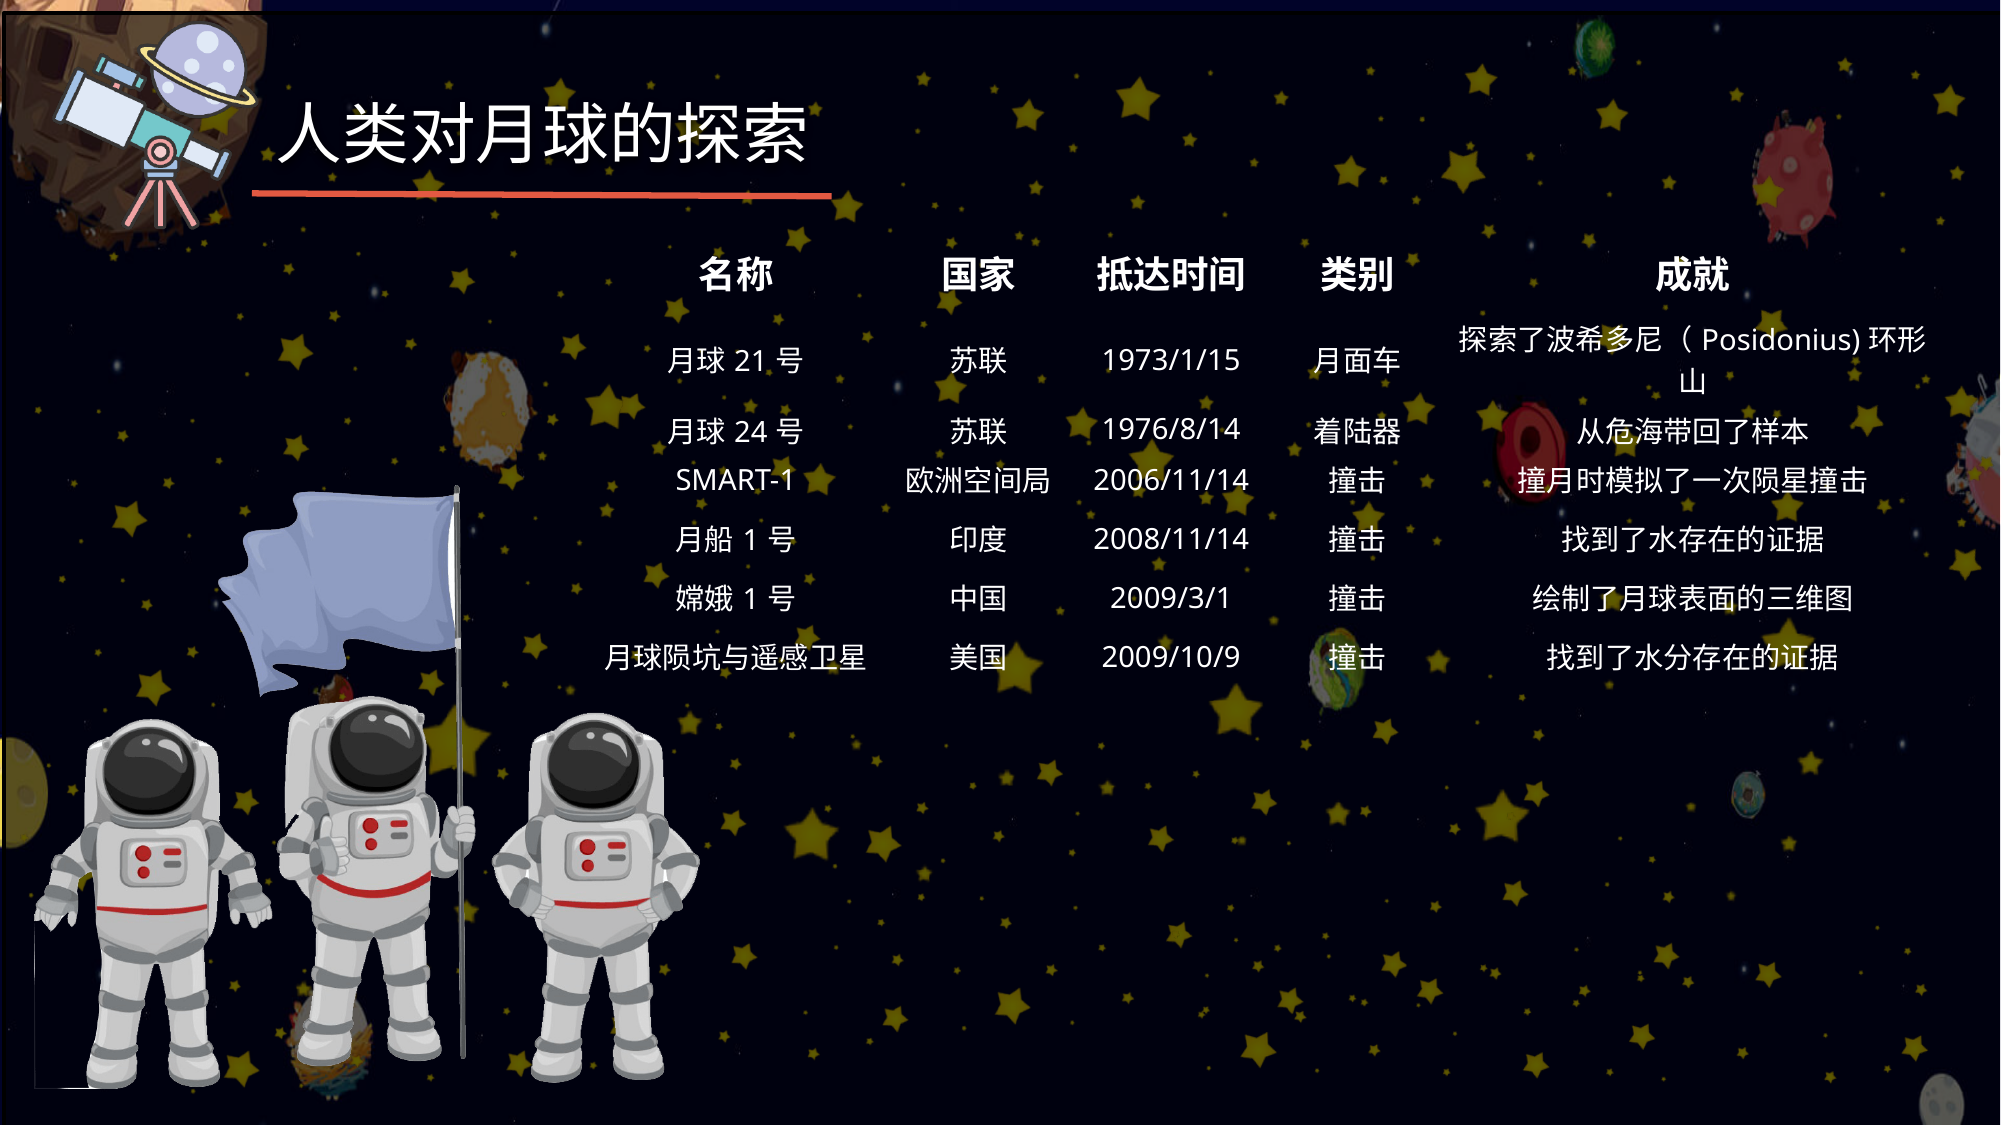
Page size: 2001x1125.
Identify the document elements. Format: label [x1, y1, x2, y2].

text_box [320, 193, 832, 197]
text_box [0, 16, 2000, 1117]
picture [0, 0, 2001, 1125]
picture [33, 485, 700, 1089]
